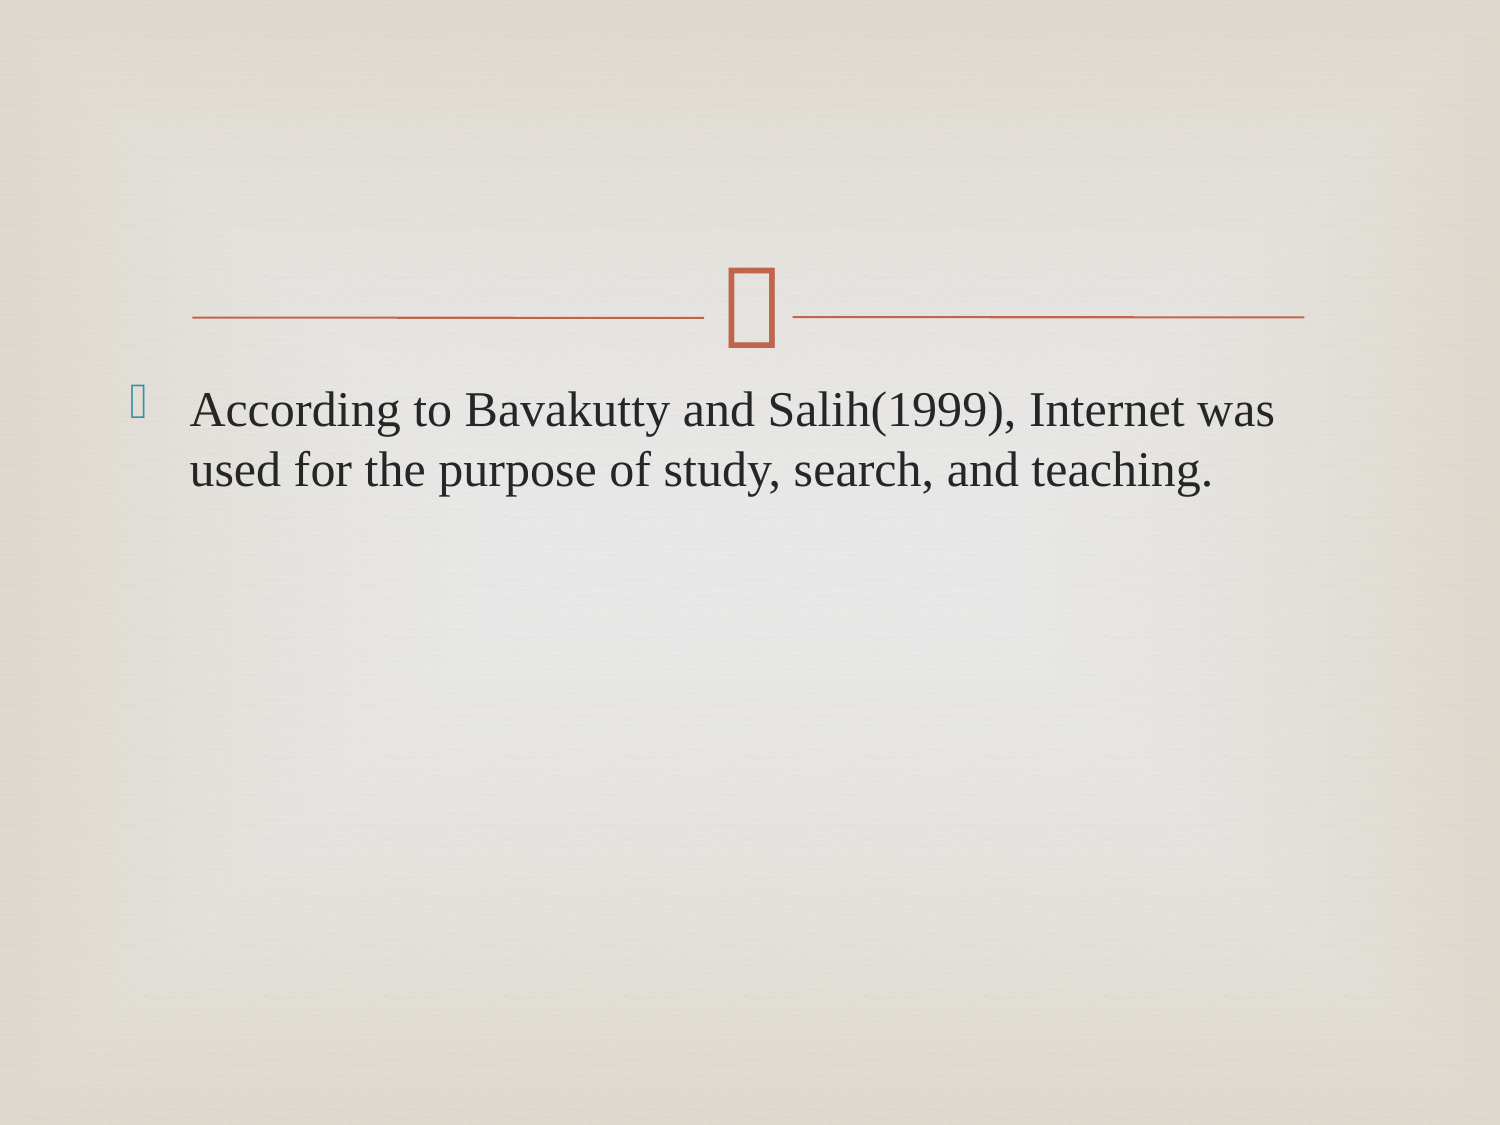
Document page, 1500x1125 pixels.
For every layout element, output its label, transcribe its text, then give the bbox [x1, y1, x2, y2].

list According to Bavakutty and Salih(1999), Internet was used for the purpose of study, search, and teaching. [114, 368, 1386, 1005]
